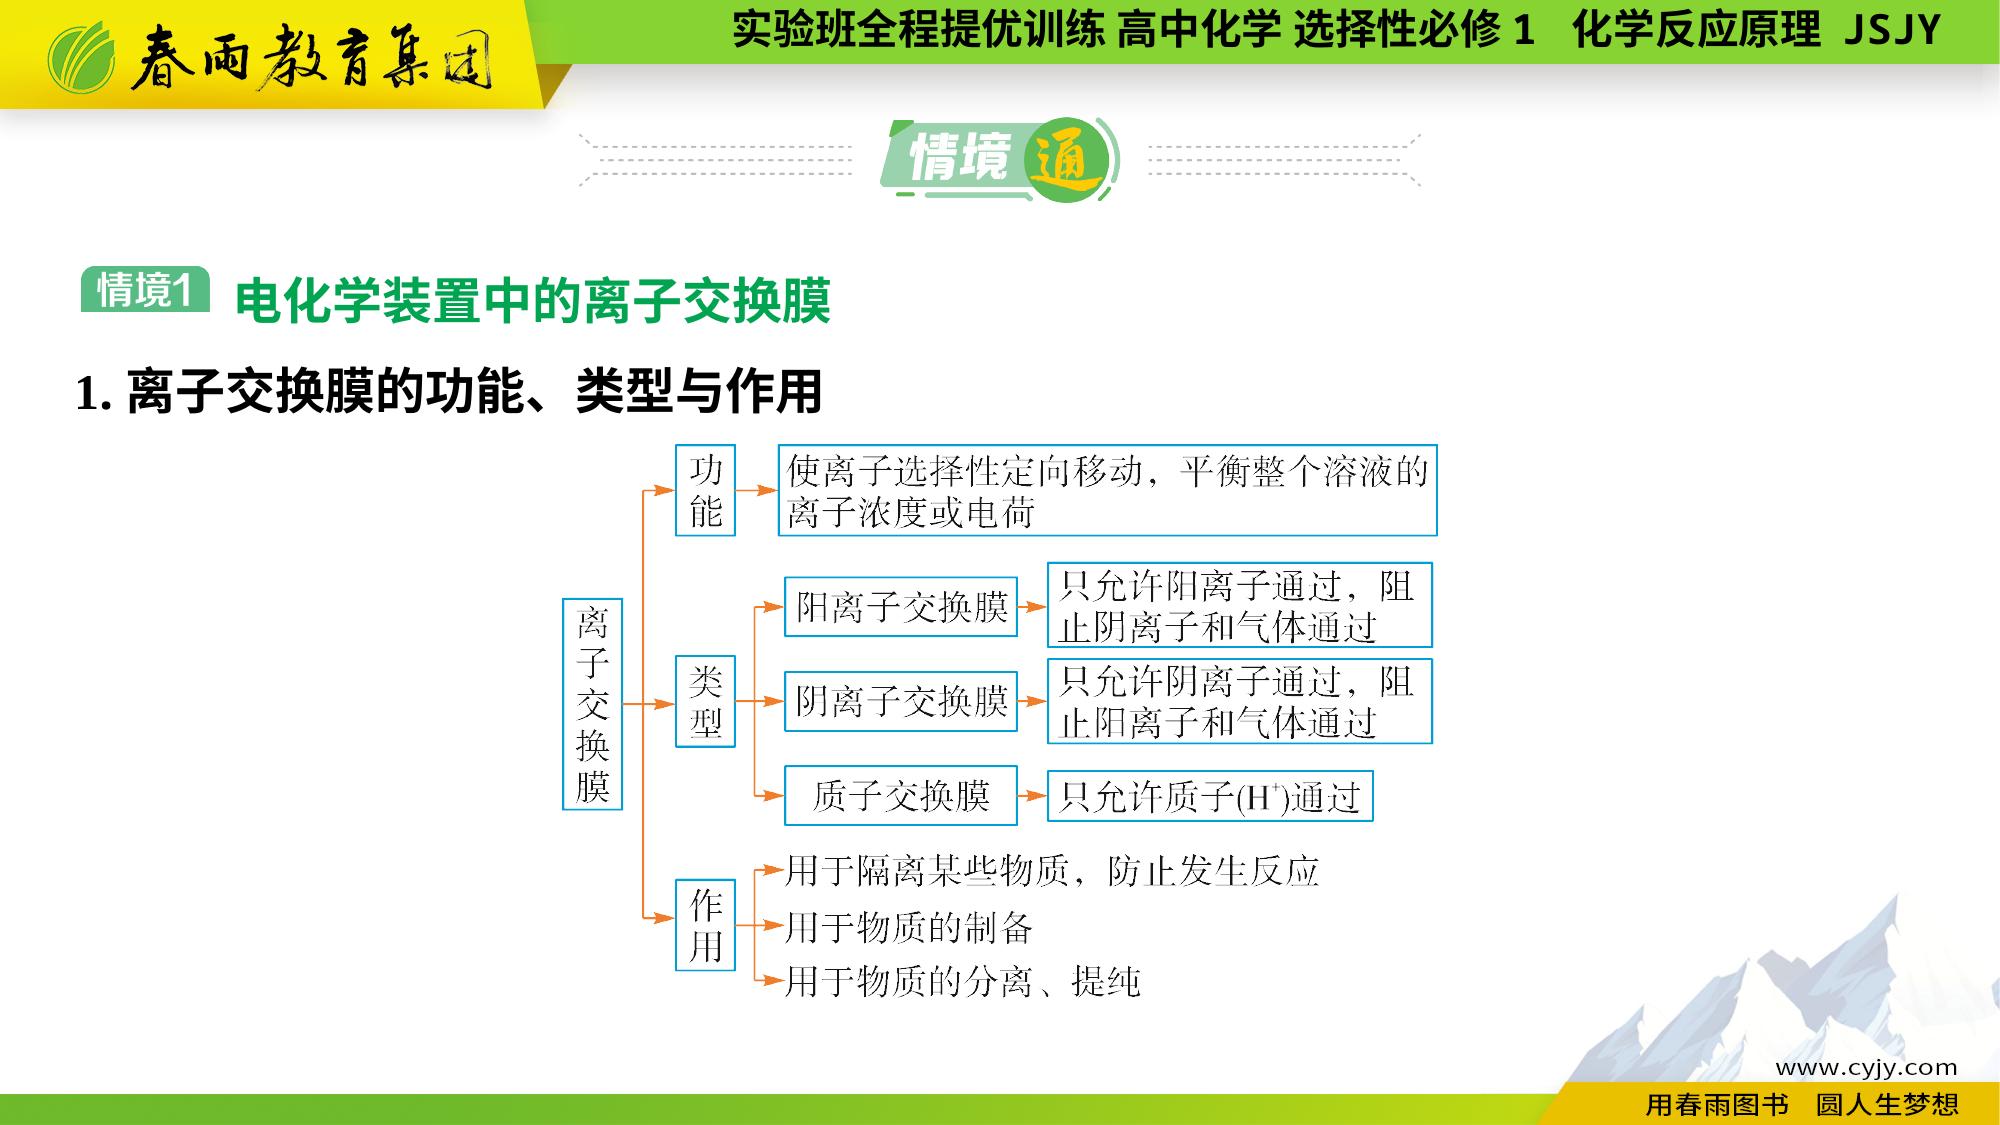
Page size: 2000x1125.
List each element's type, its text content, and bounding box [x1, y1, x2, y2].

picture [0, 0, 2000, 1125]
list 电化学装置中的离子交换膜 1.离子交换膜的功能、类型与作用 [59, 232, 1944, 418]
